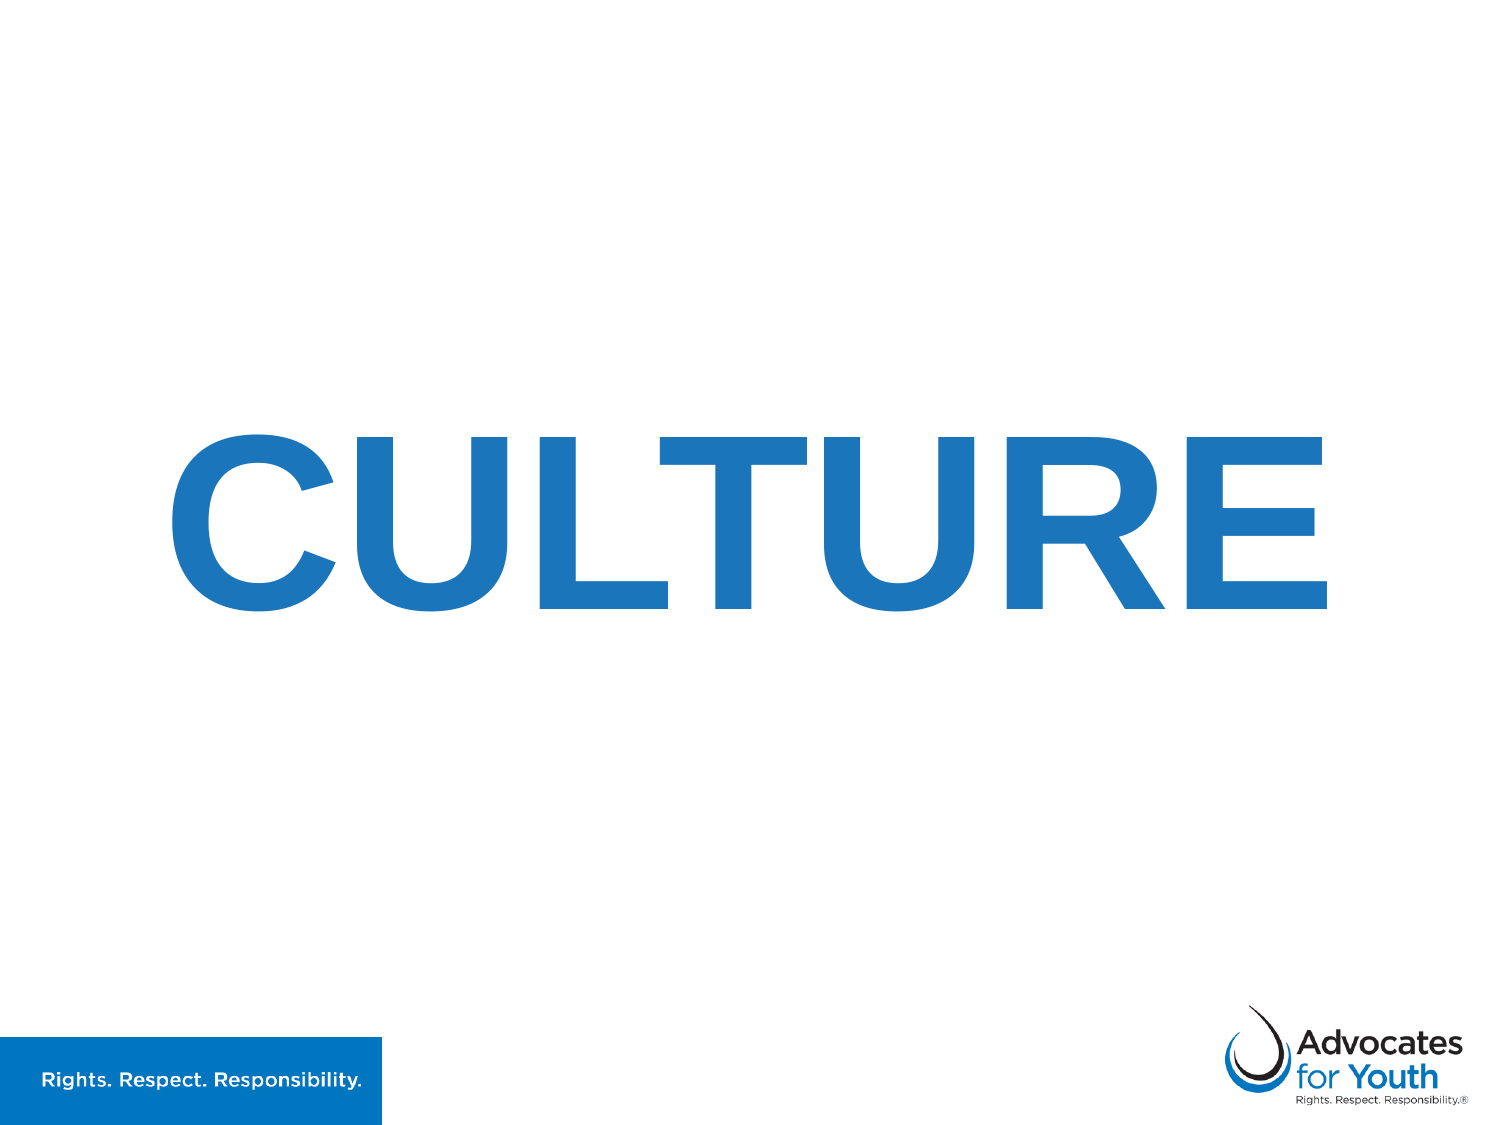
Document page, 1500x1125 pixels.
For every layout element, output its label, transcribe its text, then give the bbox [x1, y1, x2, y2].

picture [1200, 990, 1500, 1125]
picture [0, 1037, 382, 1125]
list CULTURE [0, 352, 1500, 923]
